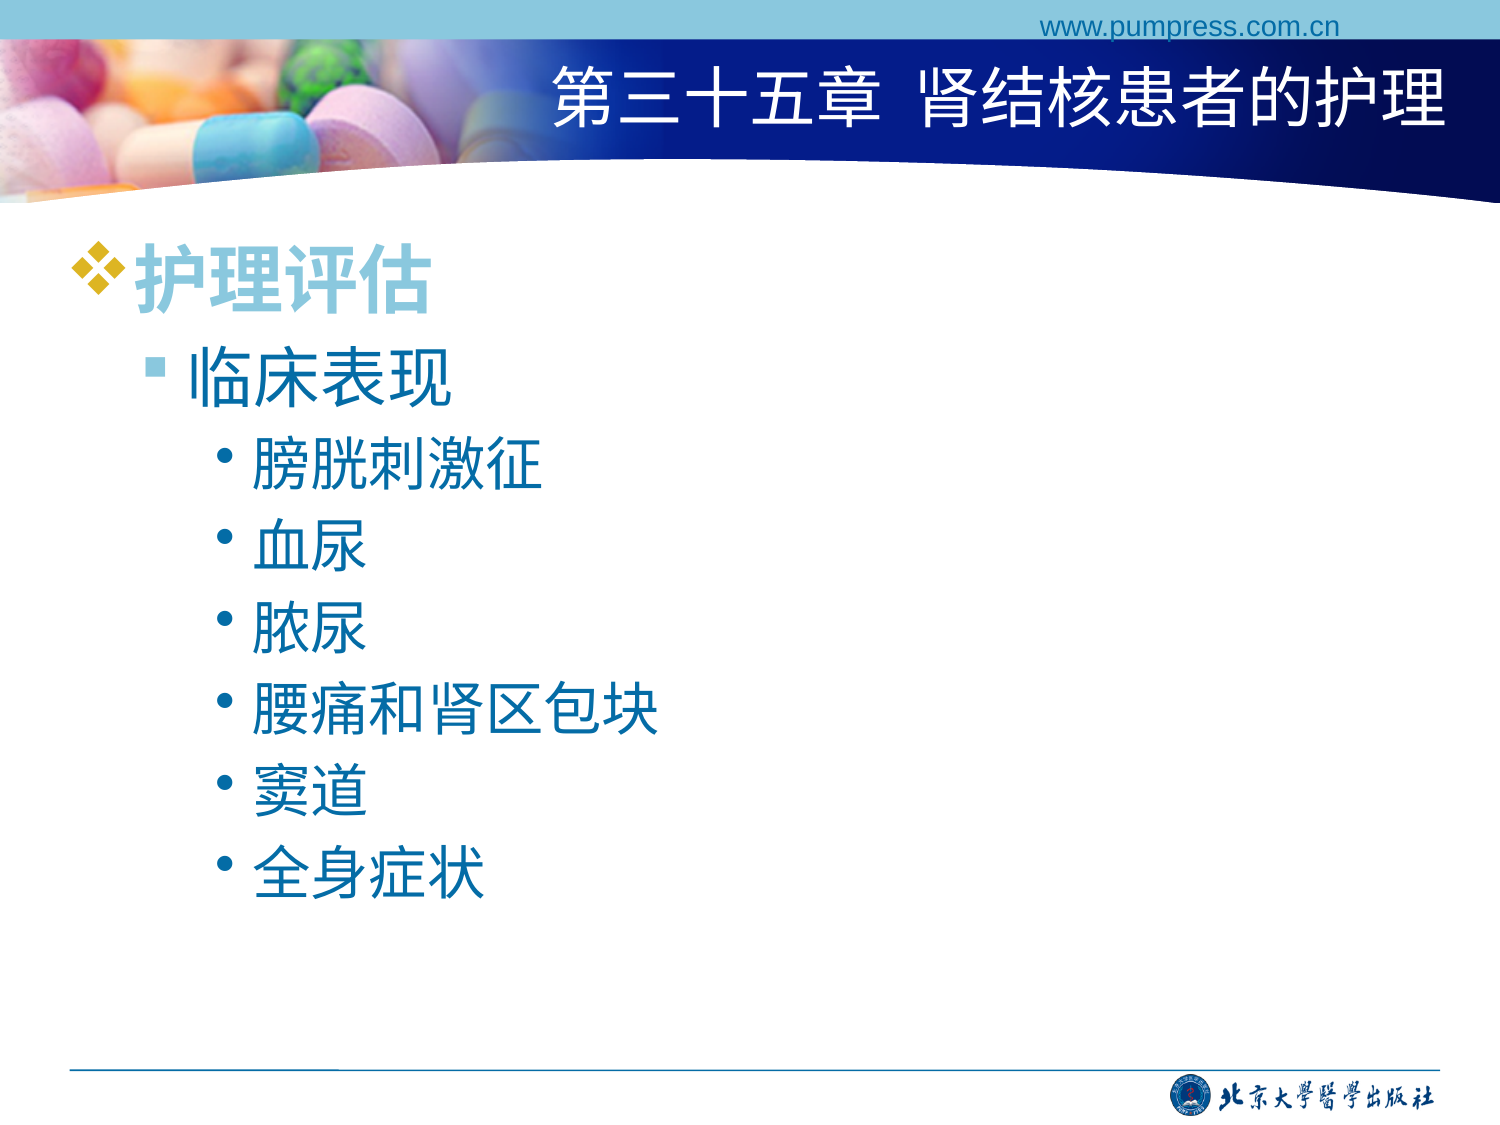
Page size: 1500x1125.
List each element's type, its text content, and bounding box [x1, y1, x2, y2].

list 护理评估 临床表现 膀胱刺激征 血尿 脓尿 腰痛和肾区包块 窦道 全身症状 [49, 224, 1463, 1026]
slide_number www.pumpress.com.cn [1025, 0, 1463, 38]
picture [0, 40, 1500, 203]
picture [1170, 1074, 1436, 1118]
title 第三十五章 肾结核患者的护理 [137, 49, 1463, 143]
